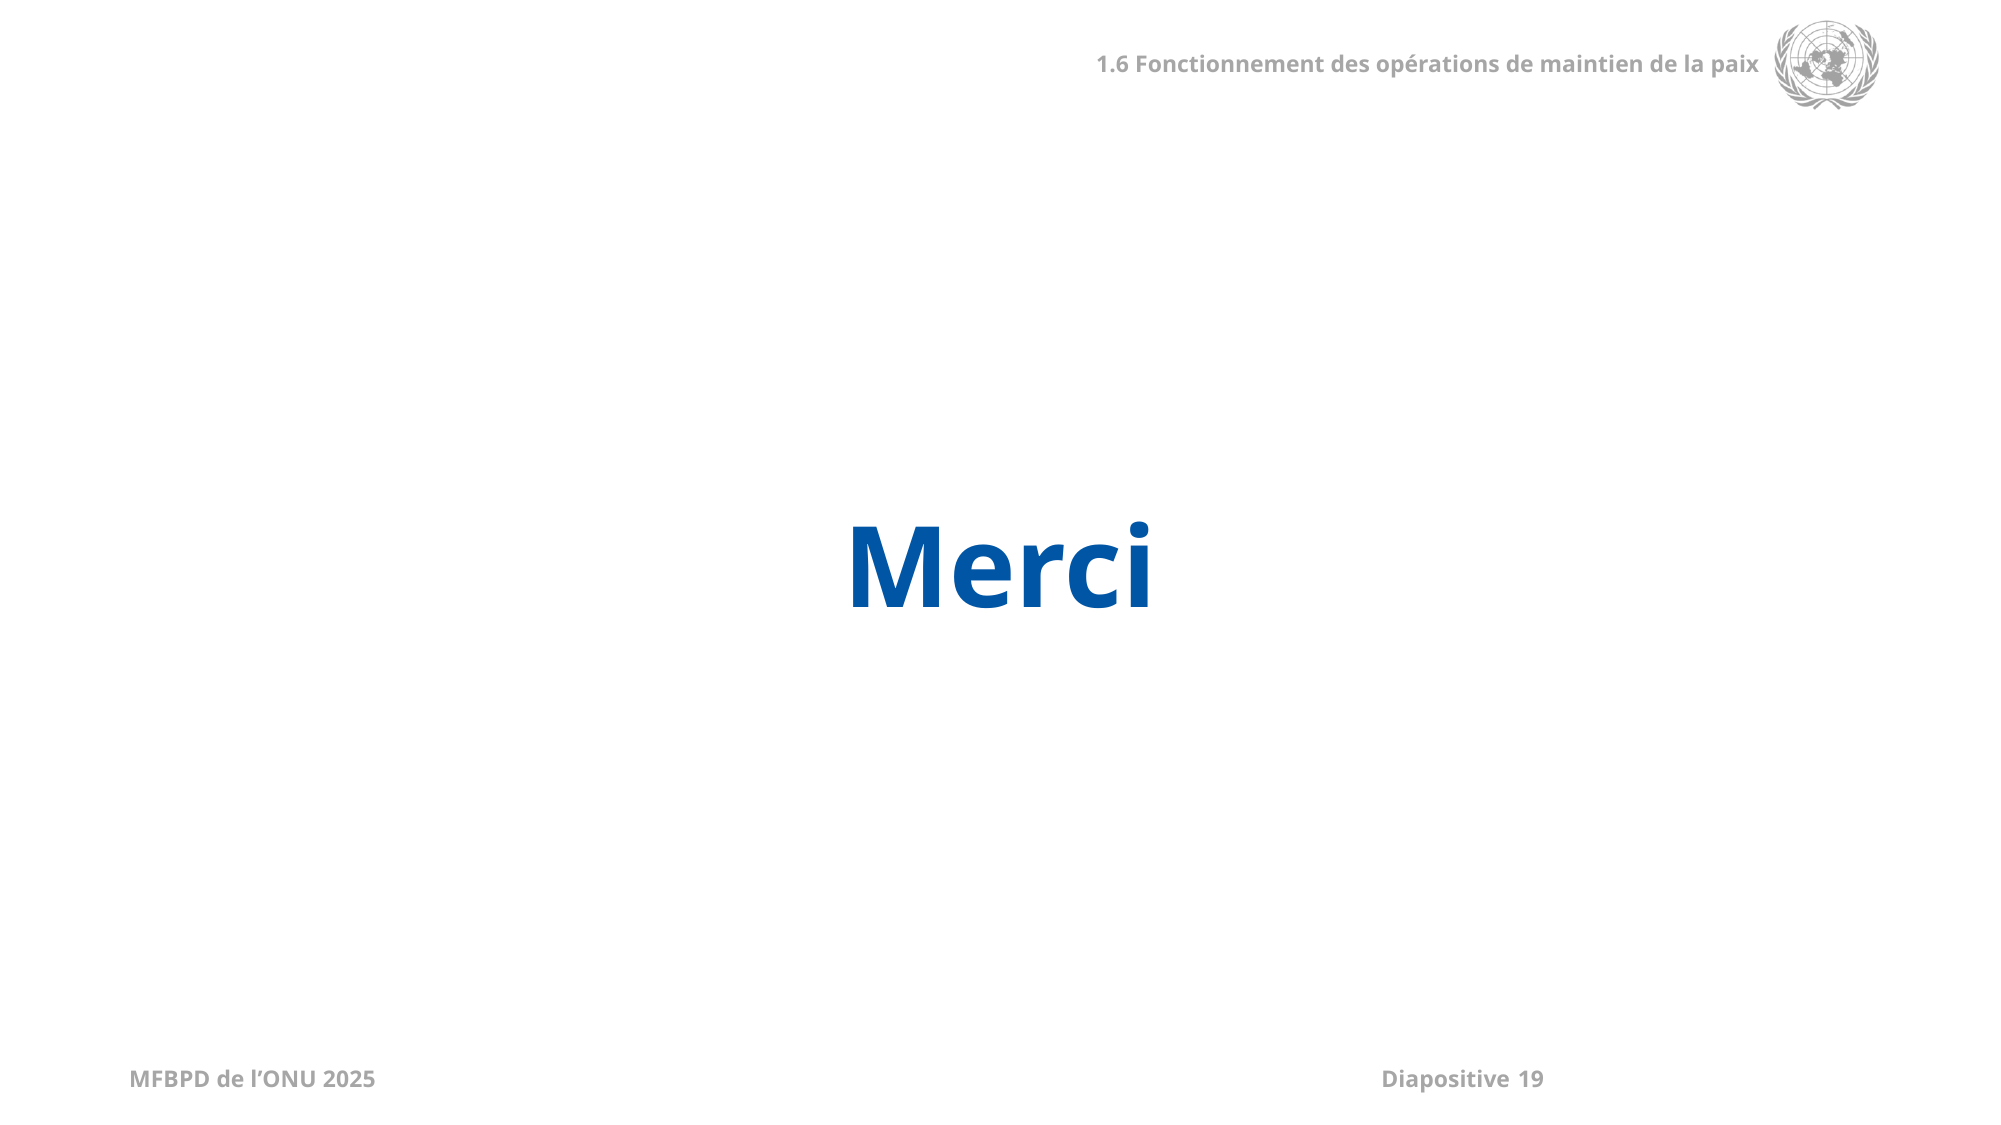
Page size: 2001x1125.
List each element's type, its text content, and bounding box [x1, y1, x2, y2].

text_box Merci [249, 487, 1750, 638]
